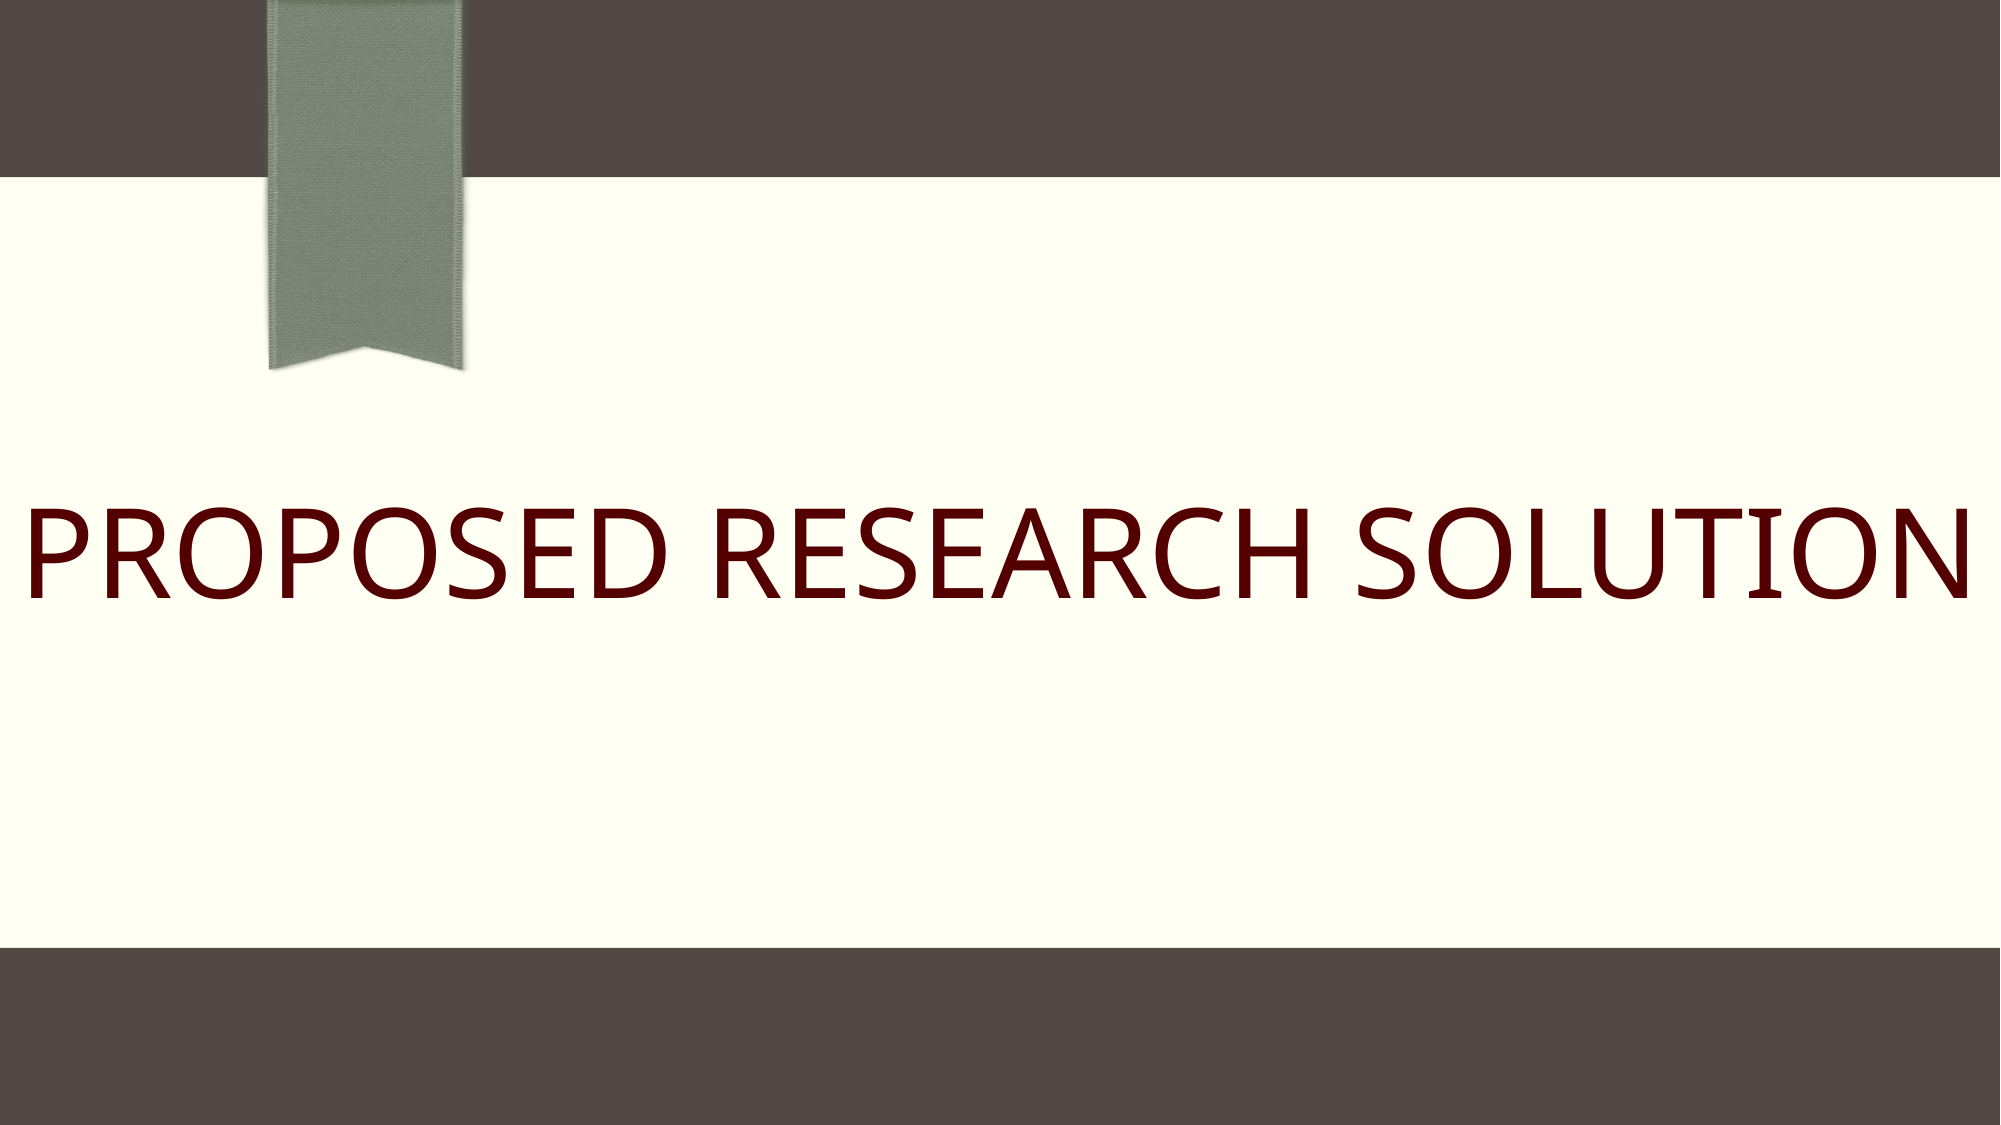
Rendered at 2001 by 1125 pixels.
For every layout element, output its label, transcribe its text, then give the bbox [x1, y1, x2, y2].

title Proposed Research Solution [0, 376, 2000, 741]
